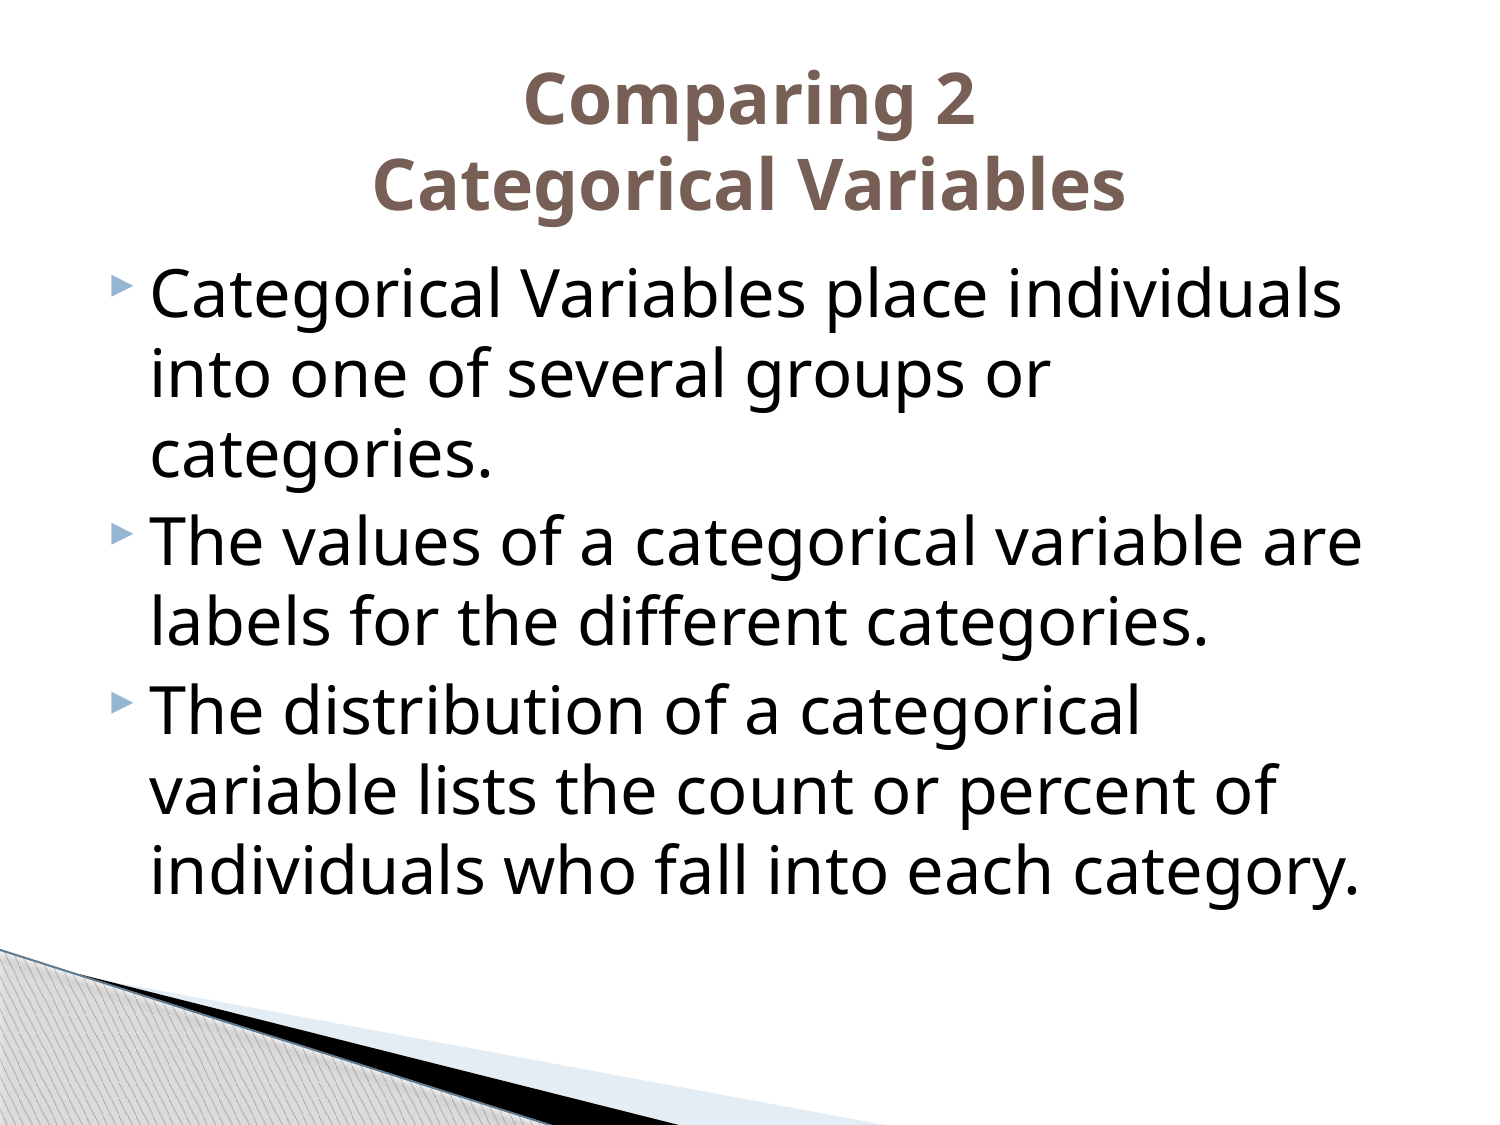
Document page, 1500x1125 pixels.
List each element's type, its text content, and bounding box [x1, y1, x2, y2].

title Comparing 2 Categorical Variables [75, 45, 1425, 233]
list Categorical Variables place individuals into one of several groups or categories. The values of a categorical variable are labels for the different categories. The distribution of a categorical variable lists the count or percent of individuals who fall into each category. [75, 243, 1425, 986]
